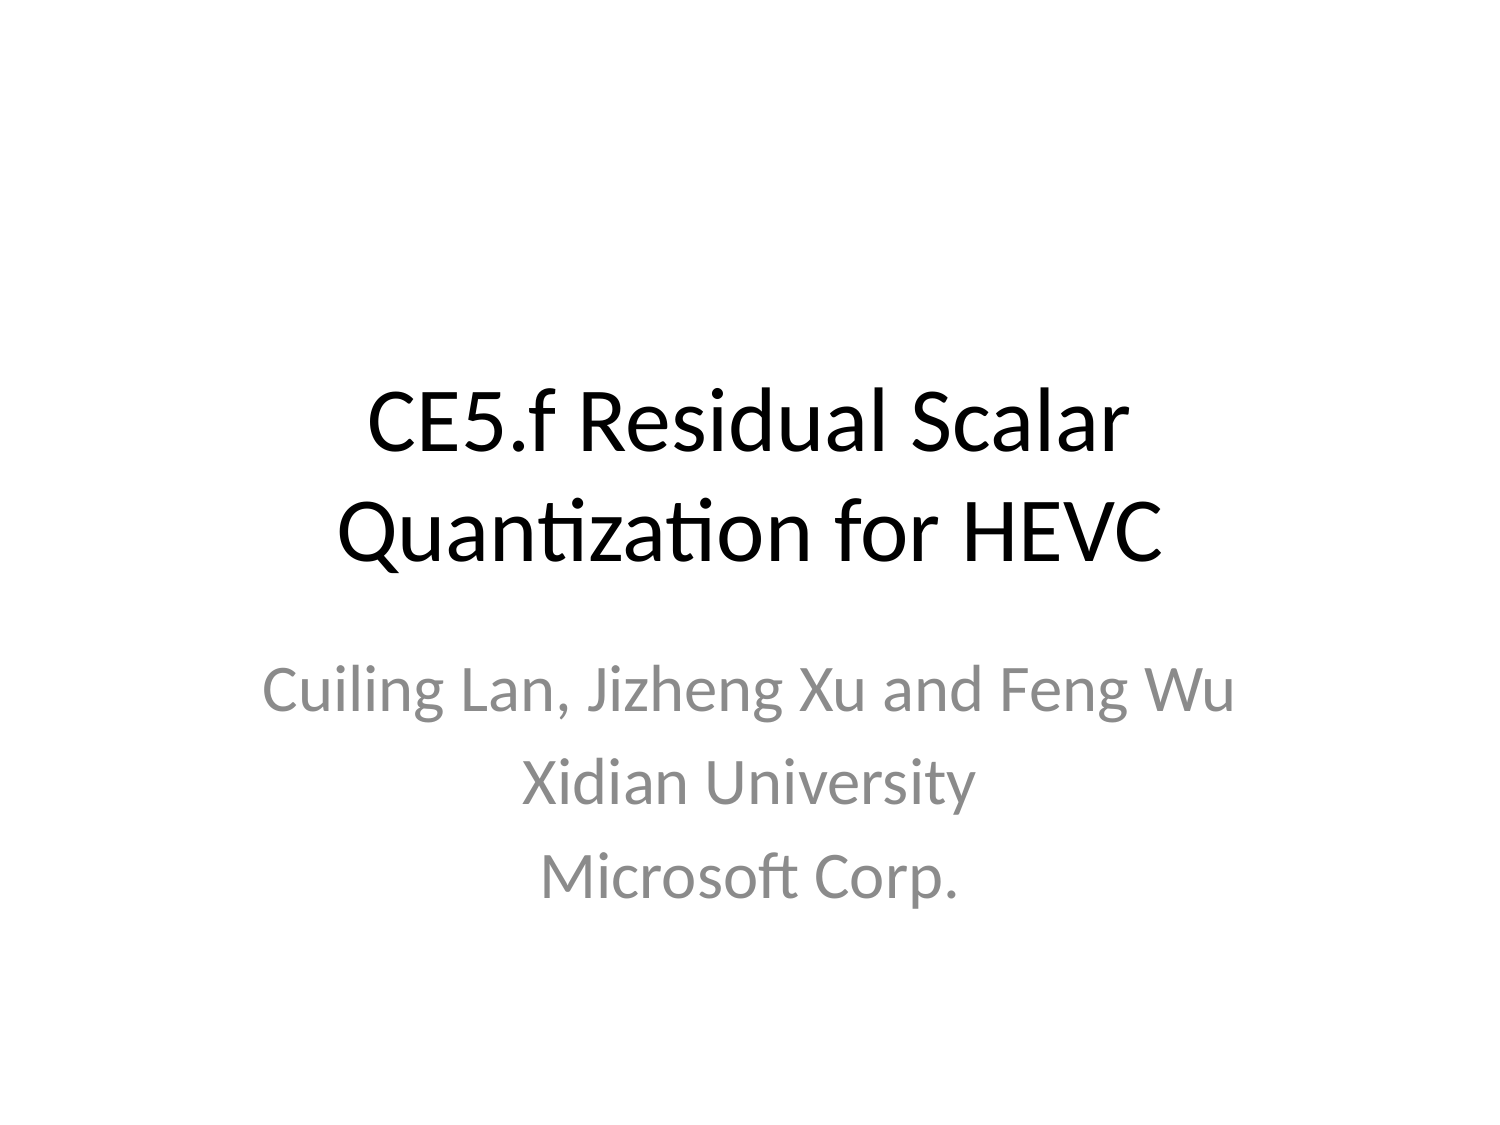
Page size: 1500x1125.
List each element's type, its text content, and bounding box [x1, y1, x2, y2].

subtitle Cuiling Lan, Jizheng Xu and Feng Wu Xidian University Microsoft Corp. [225, 637, 1275, 925]
title CE5.f Residual Scalar Quantization for HEVC [112, 349, 1388, 591]
